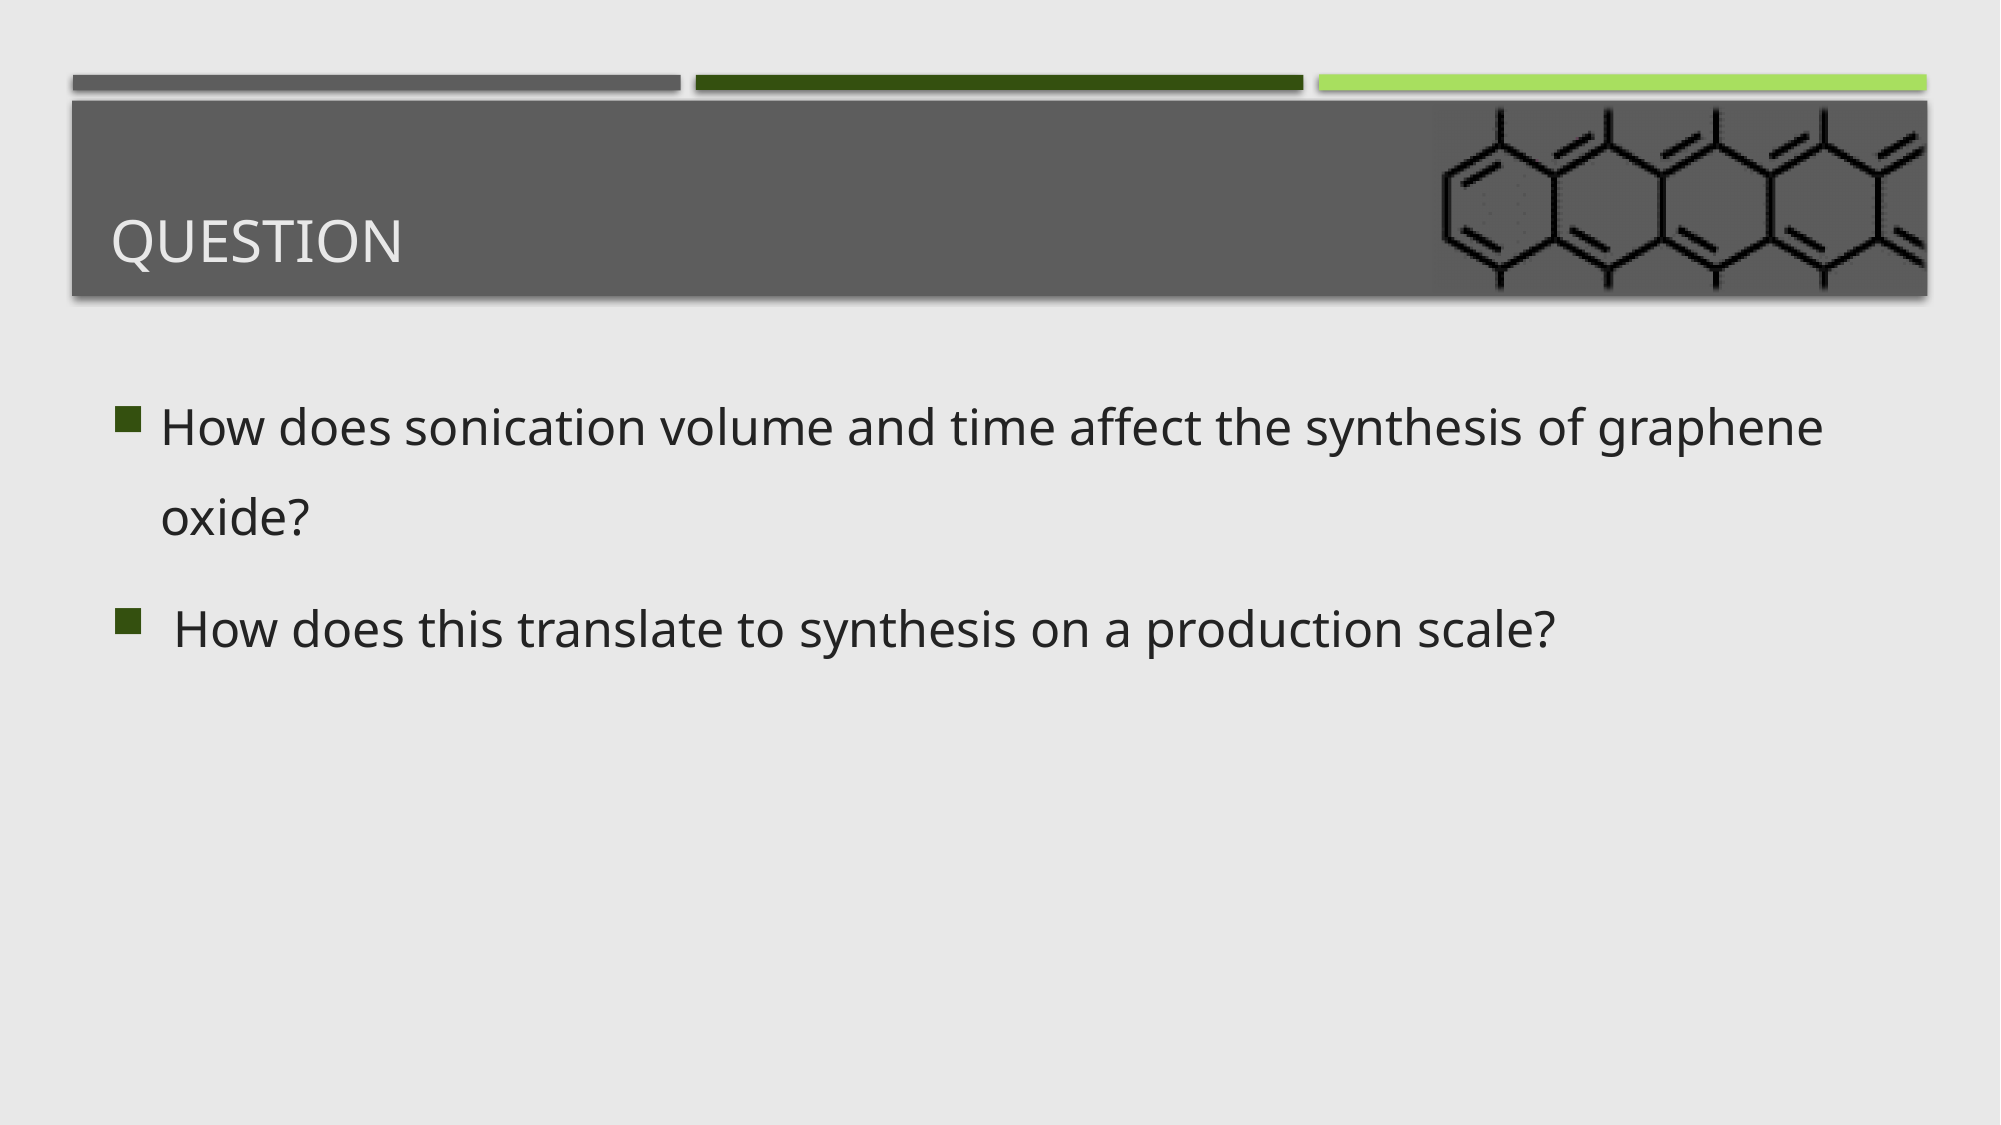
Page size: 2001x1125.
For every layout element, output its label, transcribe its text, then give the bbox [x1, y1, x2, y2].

picture [1431, 104, 1929, 294]
title question [95, 115, 1425, 282]
list How does sonication volume and time affect the synthesis of graphene oxide? How does this translate to synthesis on a production scale? [95, 357, 1905, 962]
